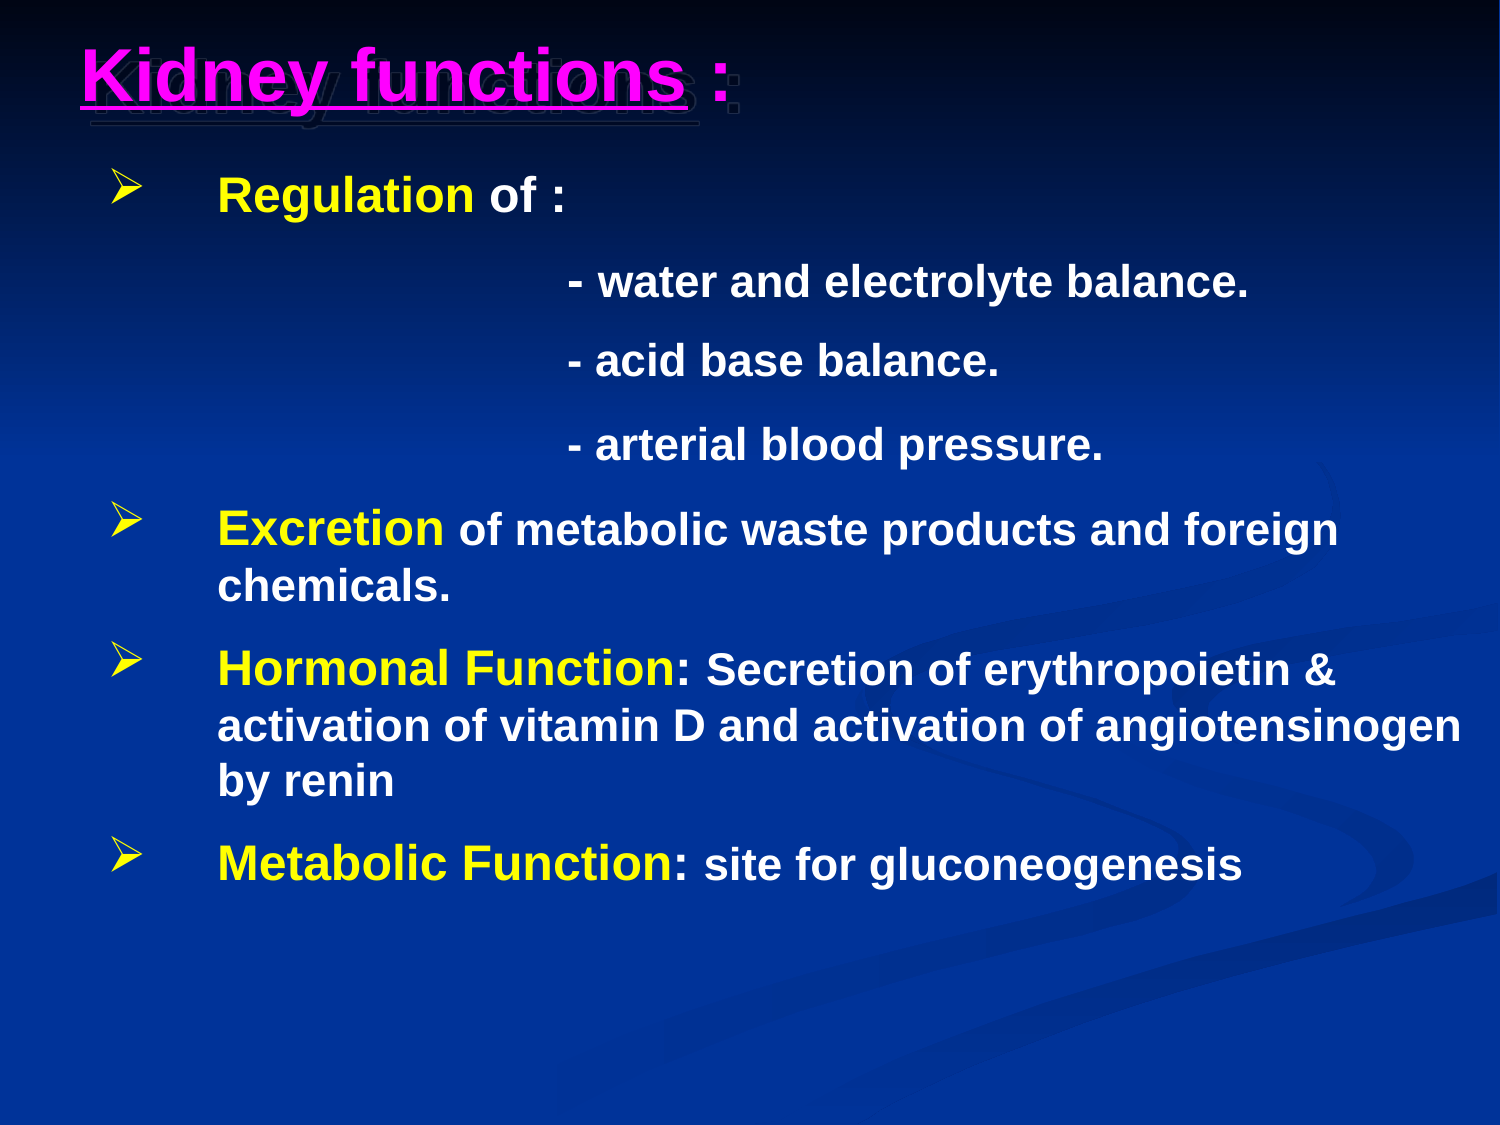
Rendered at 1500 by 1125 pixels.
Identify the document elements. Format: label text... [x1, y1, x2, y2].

text_box Kidney functions : [65, 18, 749, 124]
text_box Regulation of : - water and electrolyte balance. - acid base balance. - arterial blood pressure. Excretion of metabolic waste products and foreign chemicals. Hormonal Function: Secretion of erythropoietin & activation of vitamin D and activation of angiotensinogen by renin Metabolic Function: site for gluconeogenesis [0, 155, 1500, 898]
